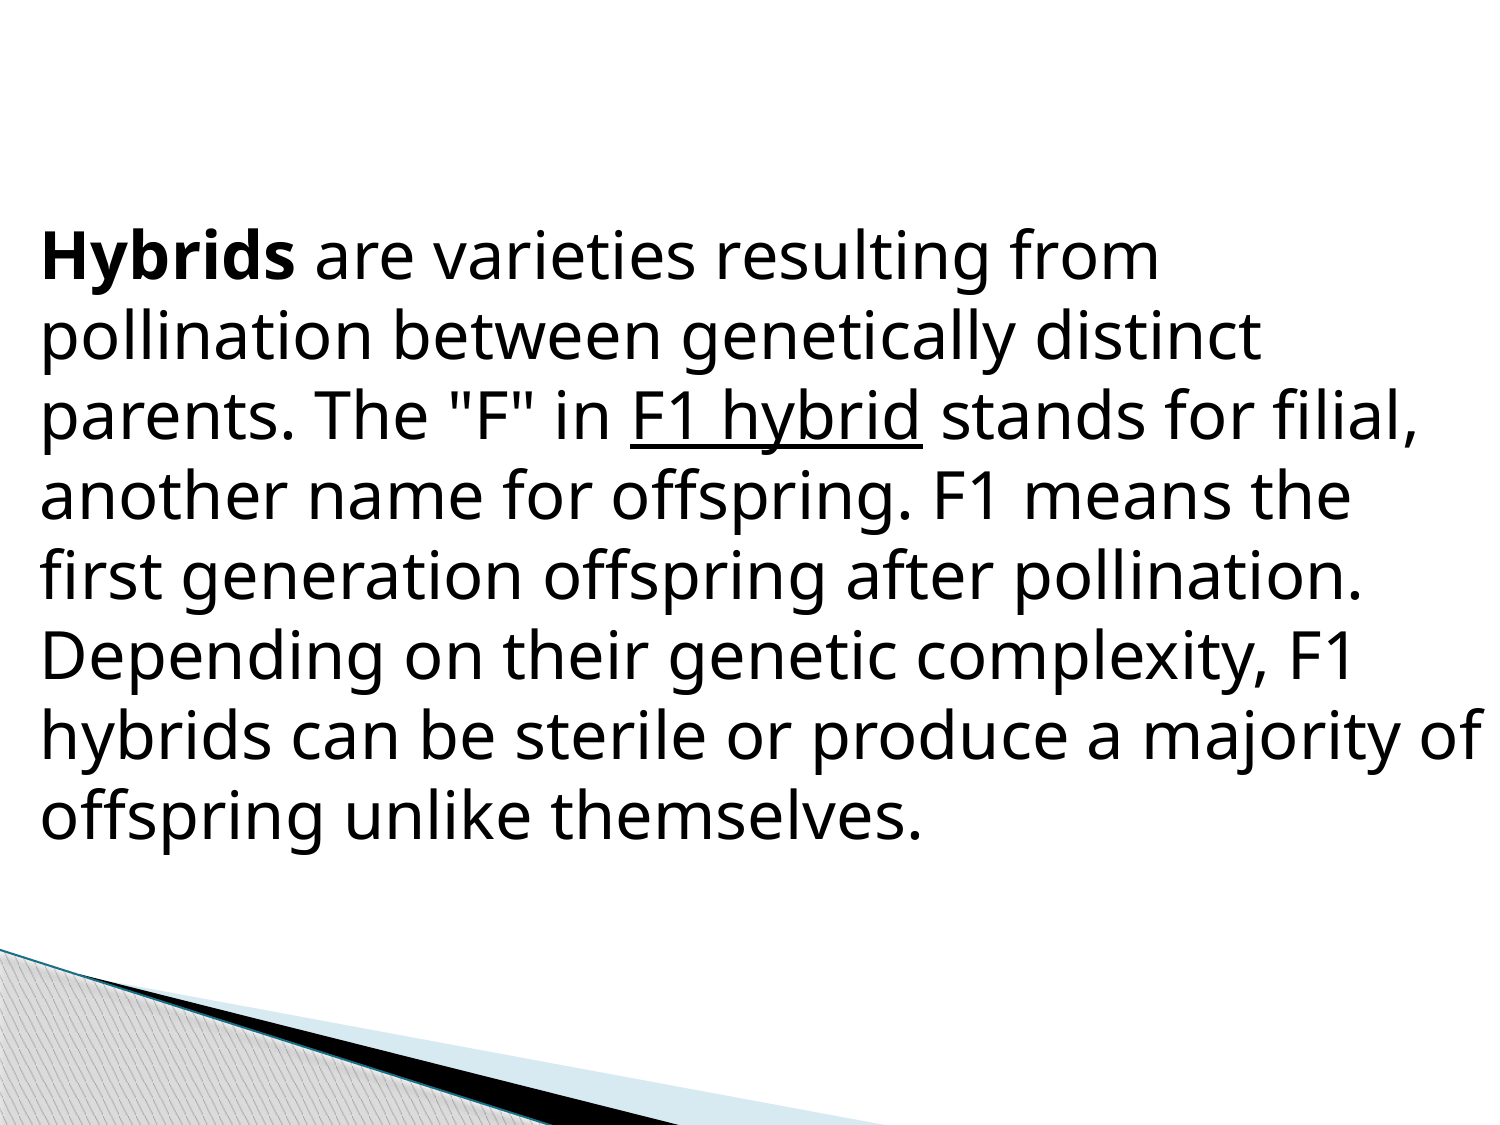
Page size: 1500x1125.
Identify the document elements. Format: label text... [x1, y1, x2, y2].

text_box Hybrids are varieties resulting from pollination between genetically distinct parents. The "F" in F1 hybrid stands for filial, another name for offspring. F1 means the first generation offspring after pollination. Depending on their genetic complexity, F1 hybrids can be sterile or produce a majority of offspring unlike themselves. [24, 205, 1500, 860]
